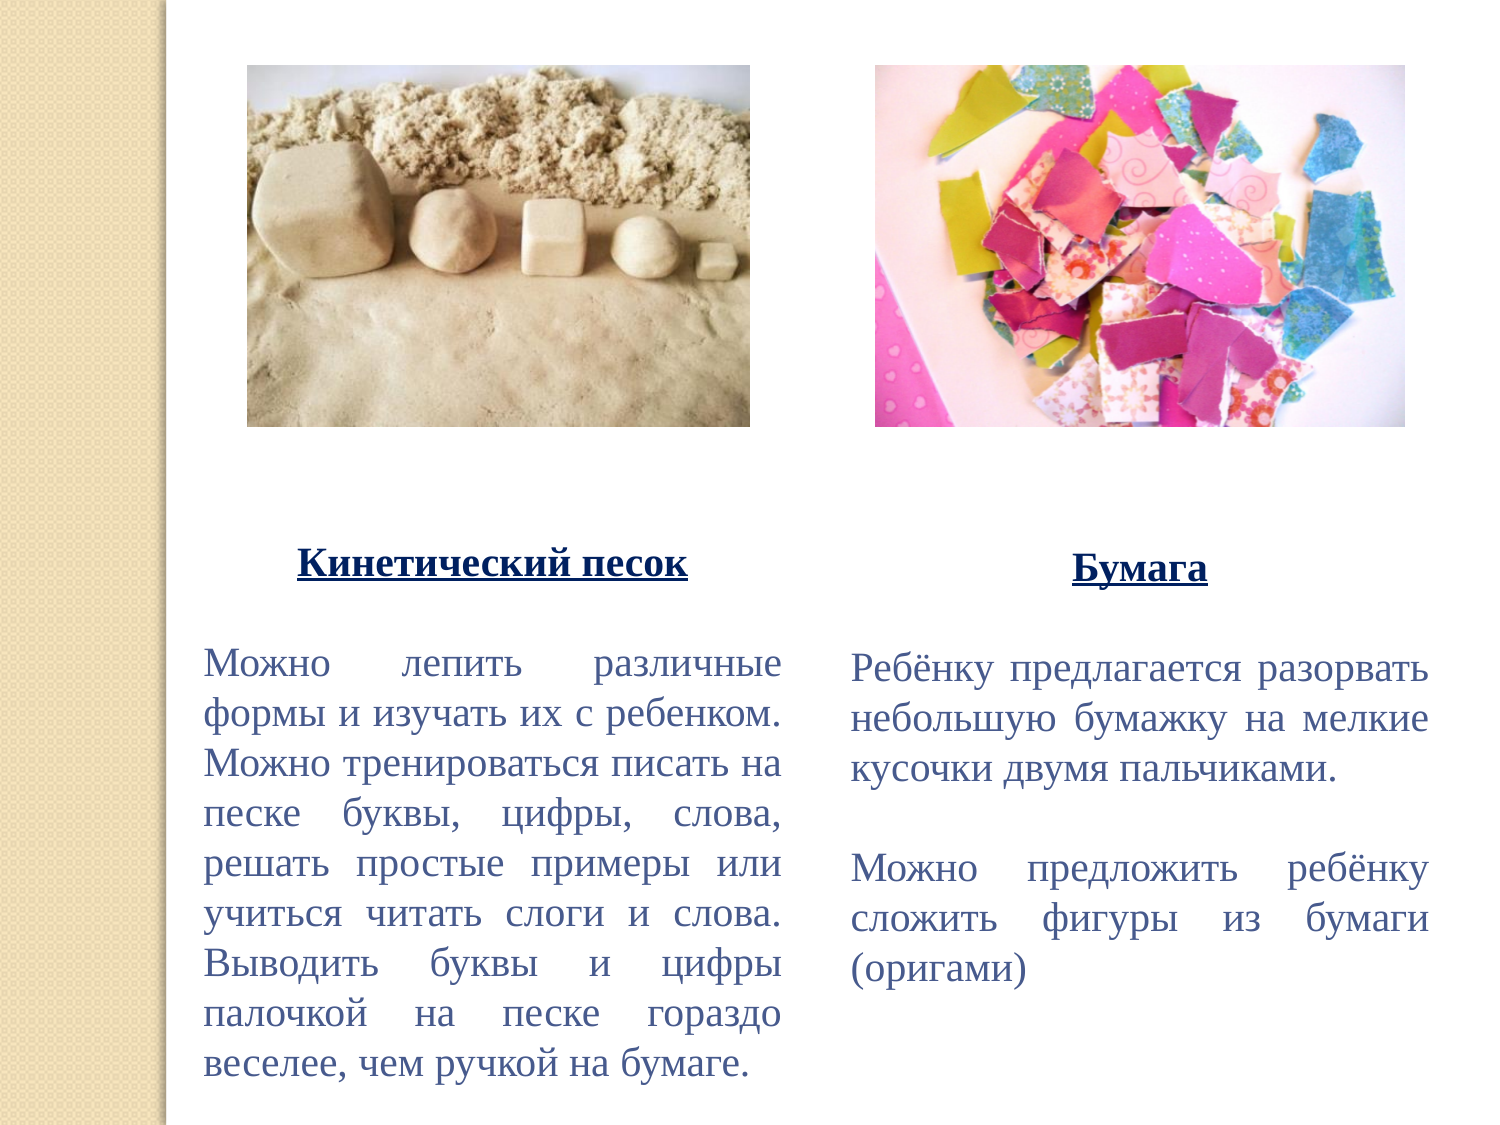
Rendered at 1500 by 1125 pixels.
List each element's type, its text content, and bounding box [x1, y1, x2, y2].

picture [875, 65, 1405, 427]
text_box Бумага Ребёнку предлагается разорвать небольшую бумажку на мелкие кусочки двумя пальчиками. Можно предложить ребёнку сложить фигуры из бумаги (оригами) [835, 481, 1445, 997]
picture [247, 65, 751, 427]
text_box Кинетический песок Можно лепить различные формы и изучать их с ребенком. Можно тренироваться писать на песке буквы, цифры, слова, решать простые примеры или учиться читать слоги и слова. Выводить буквы и цифры палочкой на песке гораздо веселее, чем ручкой на бумаге. [188, 527, 797, 1092]
